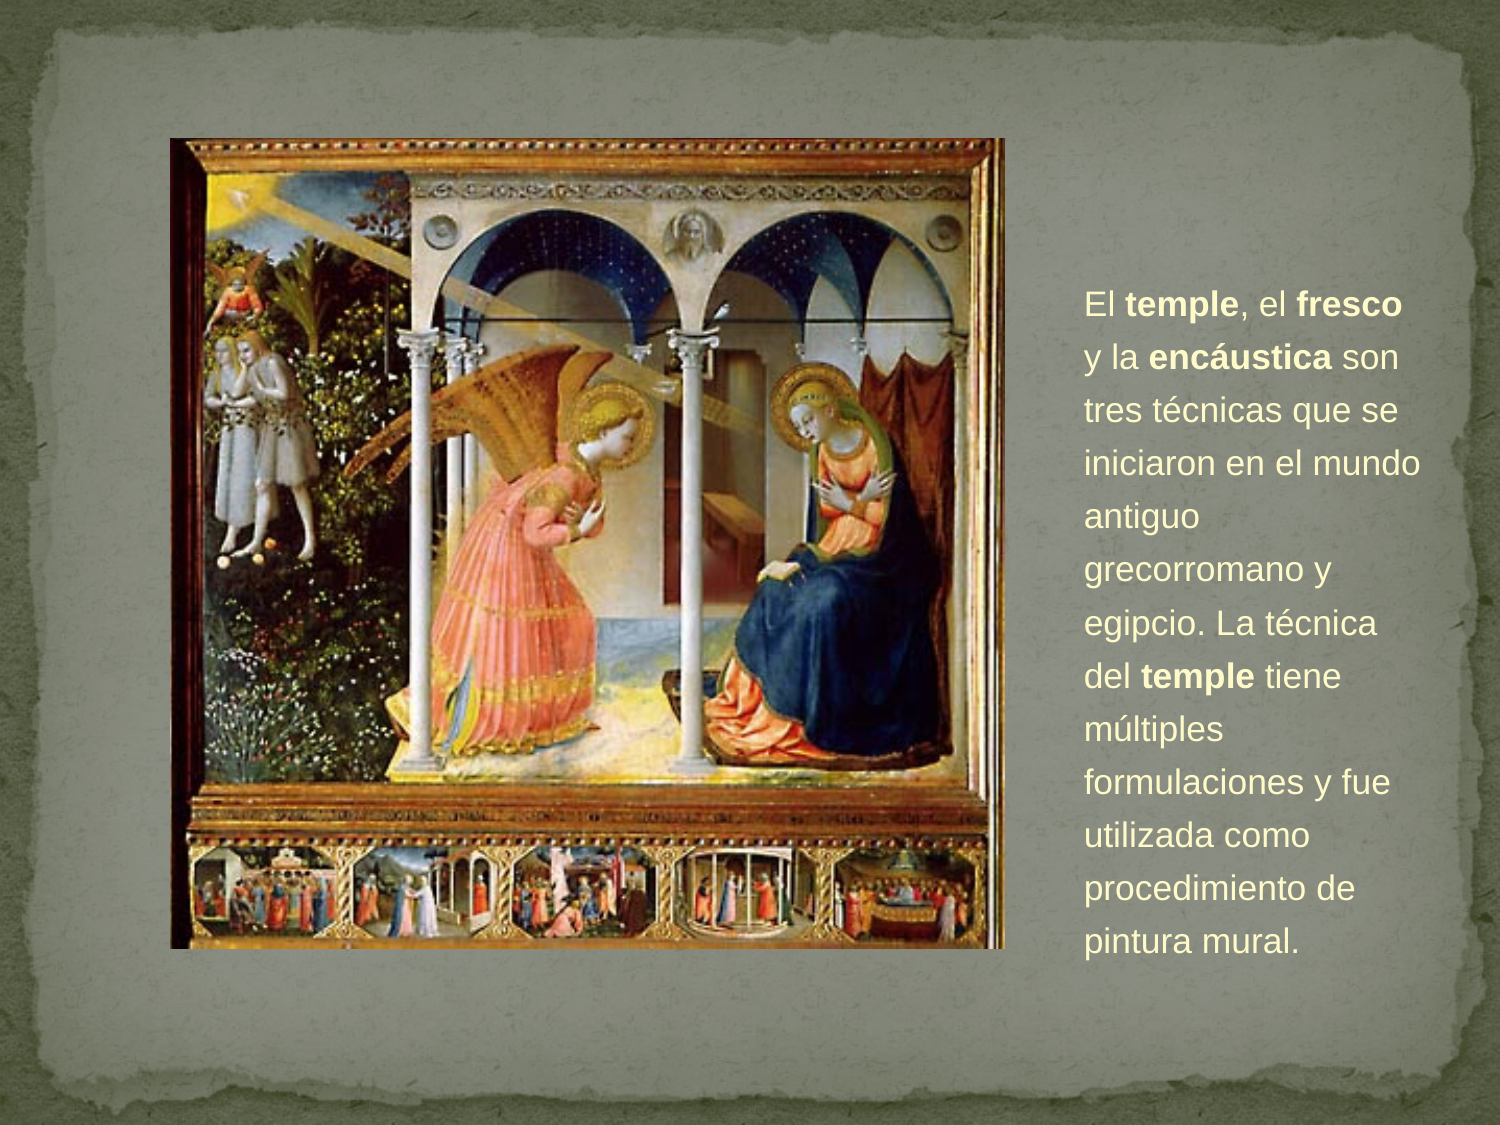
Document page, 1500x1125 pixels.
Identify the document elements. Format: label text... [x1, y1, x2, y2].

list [173, 141, 1003, 947]
list El temple, el fresco y la encáustica son tres técnicas que se iniciaron en el mundo antiguo grecorromano y egipcio. La técnica del temple tiene múltiples formulaciones y fue utilizada como procedimiento de pintura mural. [1068, 262, 1438, 988]
